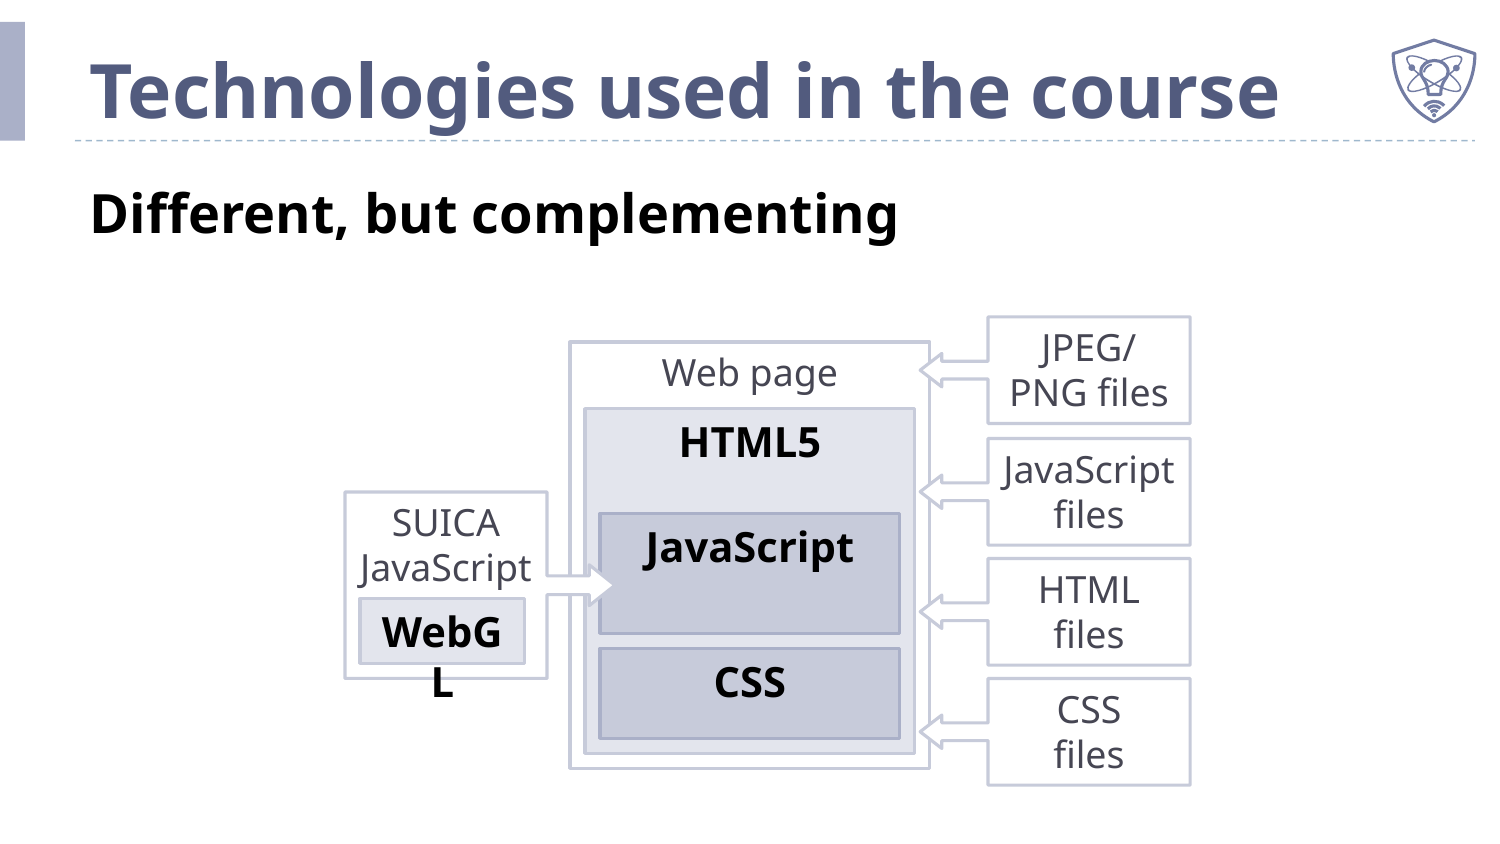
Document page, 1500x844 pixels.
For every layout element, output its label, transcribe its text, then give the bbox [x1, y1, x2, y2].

text_box CSS files [918, 676, 1192, 787]
text_box JavaScript [598, 512, 901, 635]
text_box WebGL [358, 597, 526, 665]
text_box HTML files [918, 556, 1192, 667]
text_box CSS [598, 647, 901, 740]
text_box Web page [568, 340, 931, 770]
text_box HTML5 [583, 407, 916, 755]
text_box JavaScript files [918, 436, 1192, 547]
list Different, but complementing [75, 171, 1475, 835]
text_box SUICA JavaScript [343, 490, 617, 680]
title Technologies used in the course [75, 18, 1475, 141]
text_box JPEG/PNG files [918, 315, 1192, 426]
